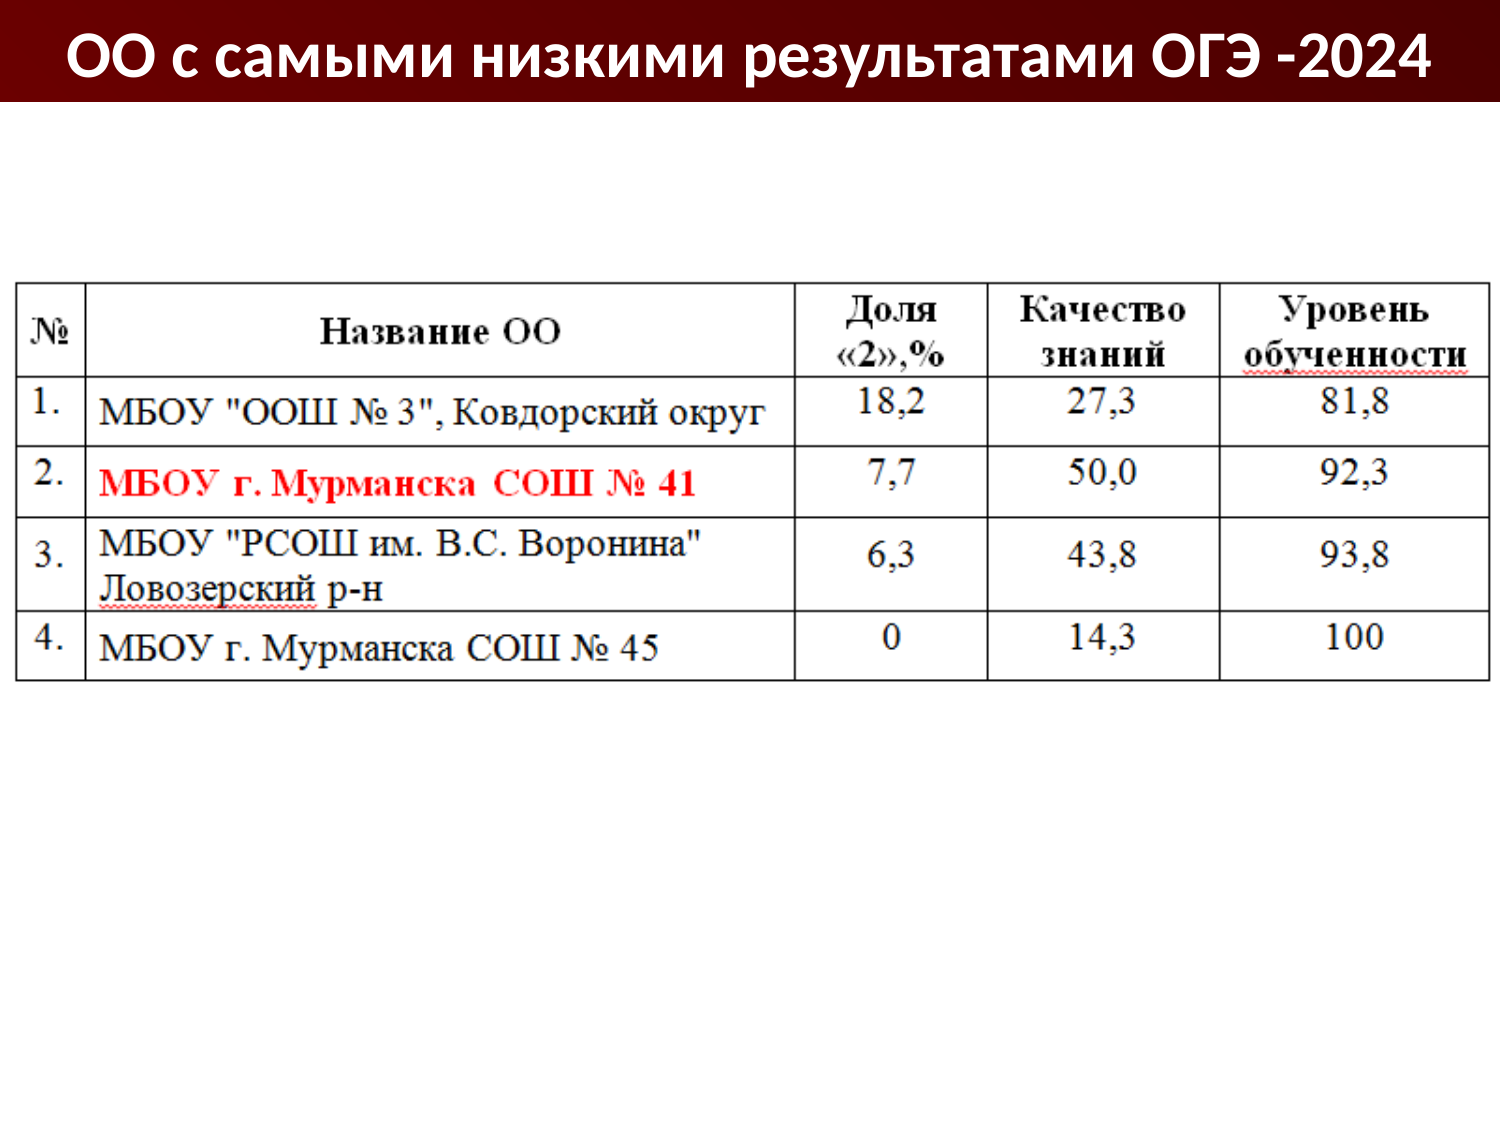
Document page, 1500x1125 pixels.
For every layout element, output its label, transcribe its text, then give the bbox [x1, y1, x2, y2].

picture [12, 276, 1500, 693]
title ОО с самыми низкими результатами ОГЭ -2024 [0, 0, 1500, 102]
